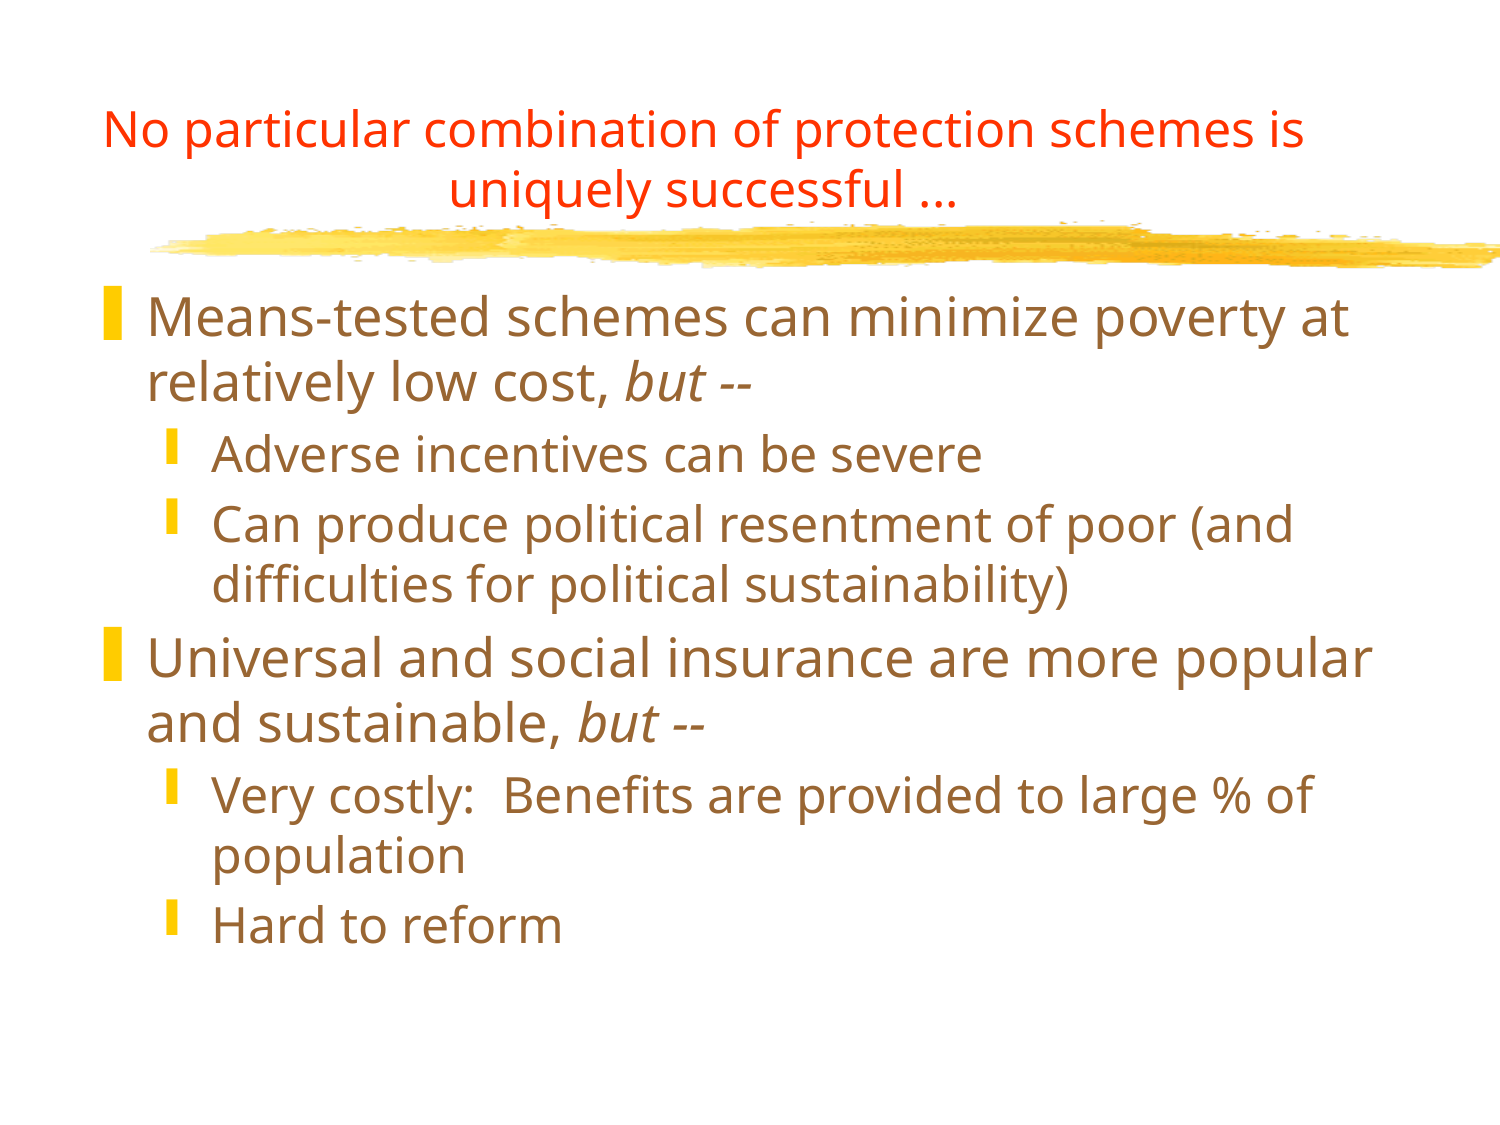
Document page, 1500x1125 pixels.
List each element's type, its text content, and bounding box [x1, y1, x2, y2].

title No particular combination of protection schemes is uniquely successful ... [66, 37, 1342, 226]
list Means-tested schemes can minimize poverty at relatively low cost, but -- Adverse incentives can be severe Can produce political resentment of poor (and difficulties for political sustainability) Universal and social insurance are more popular and sustainable, but -- Very costly: Benefits are provided to large % of population Hard to reform [74, 274, 1417, 994]
picture [150, 215, 1500, 279]
